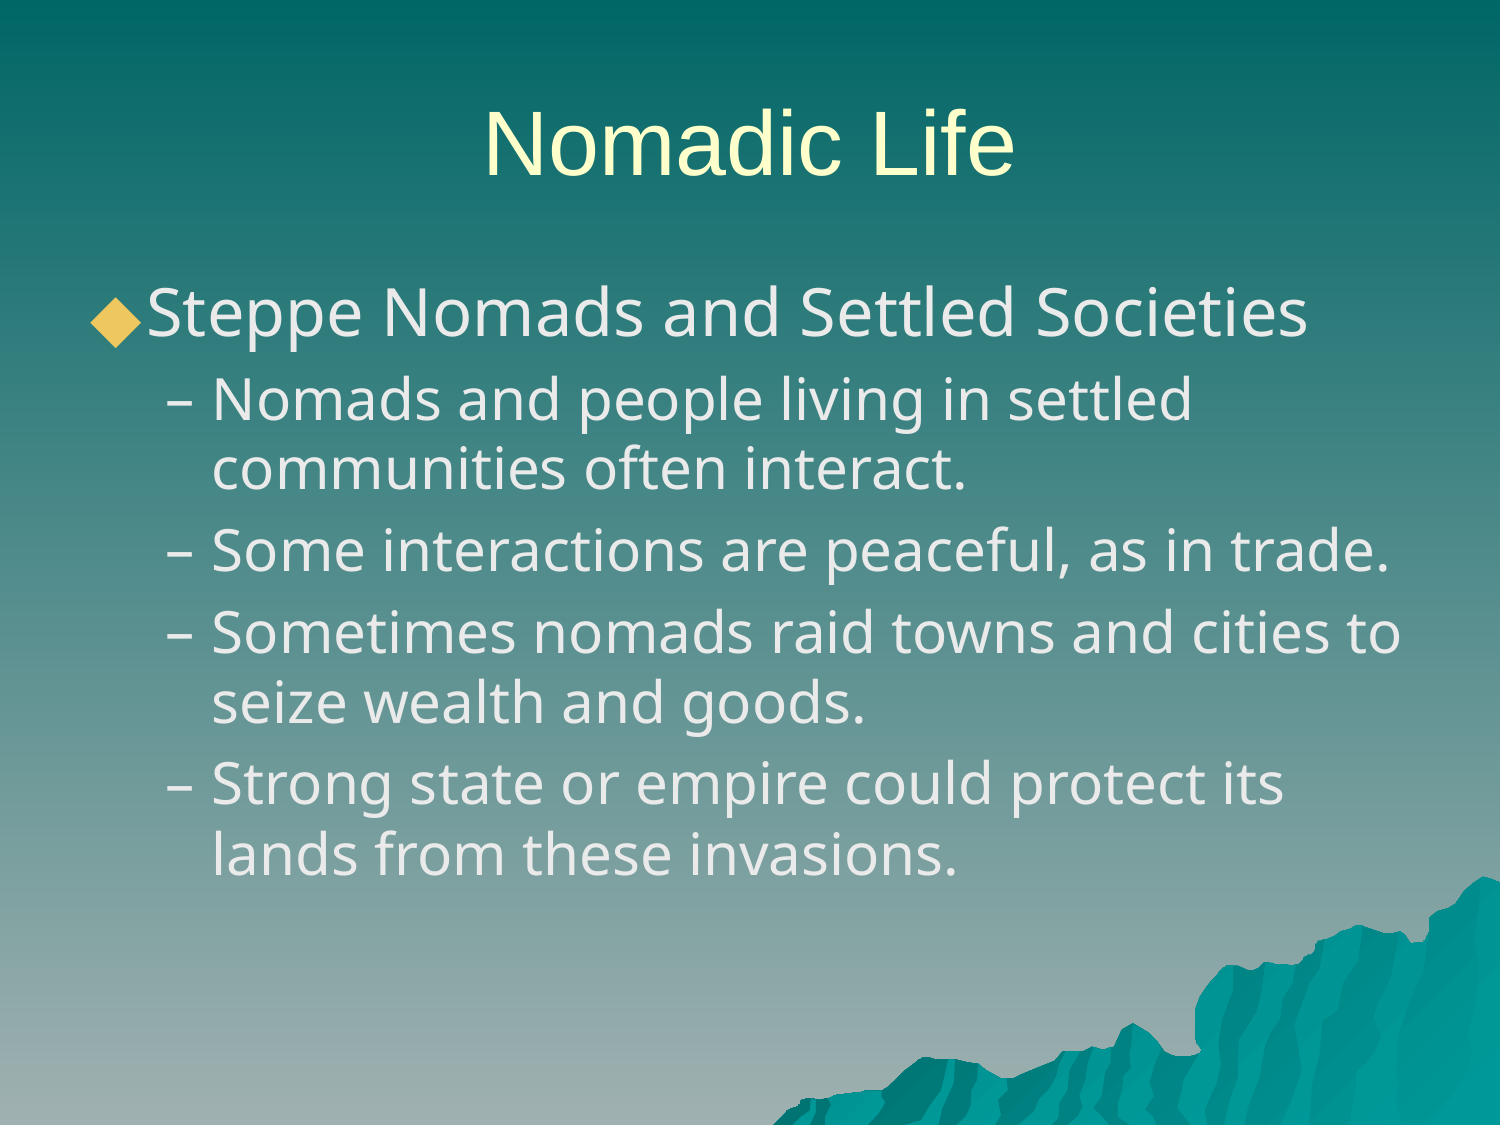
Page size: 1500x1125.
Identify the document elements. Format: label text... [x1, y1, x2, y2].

title Nomadic Life [75, 45, 1425, 233]
list Steppe Nomads and Settled Societies Nomads and people living in settled communities often interact. Some interactions are peaceful, as in trade. Sometimes nomads raid towns and cities to seize wealth and goods. Strong state or empire could protect its lands from these invasions. [75, 262, 1425, 1006]
